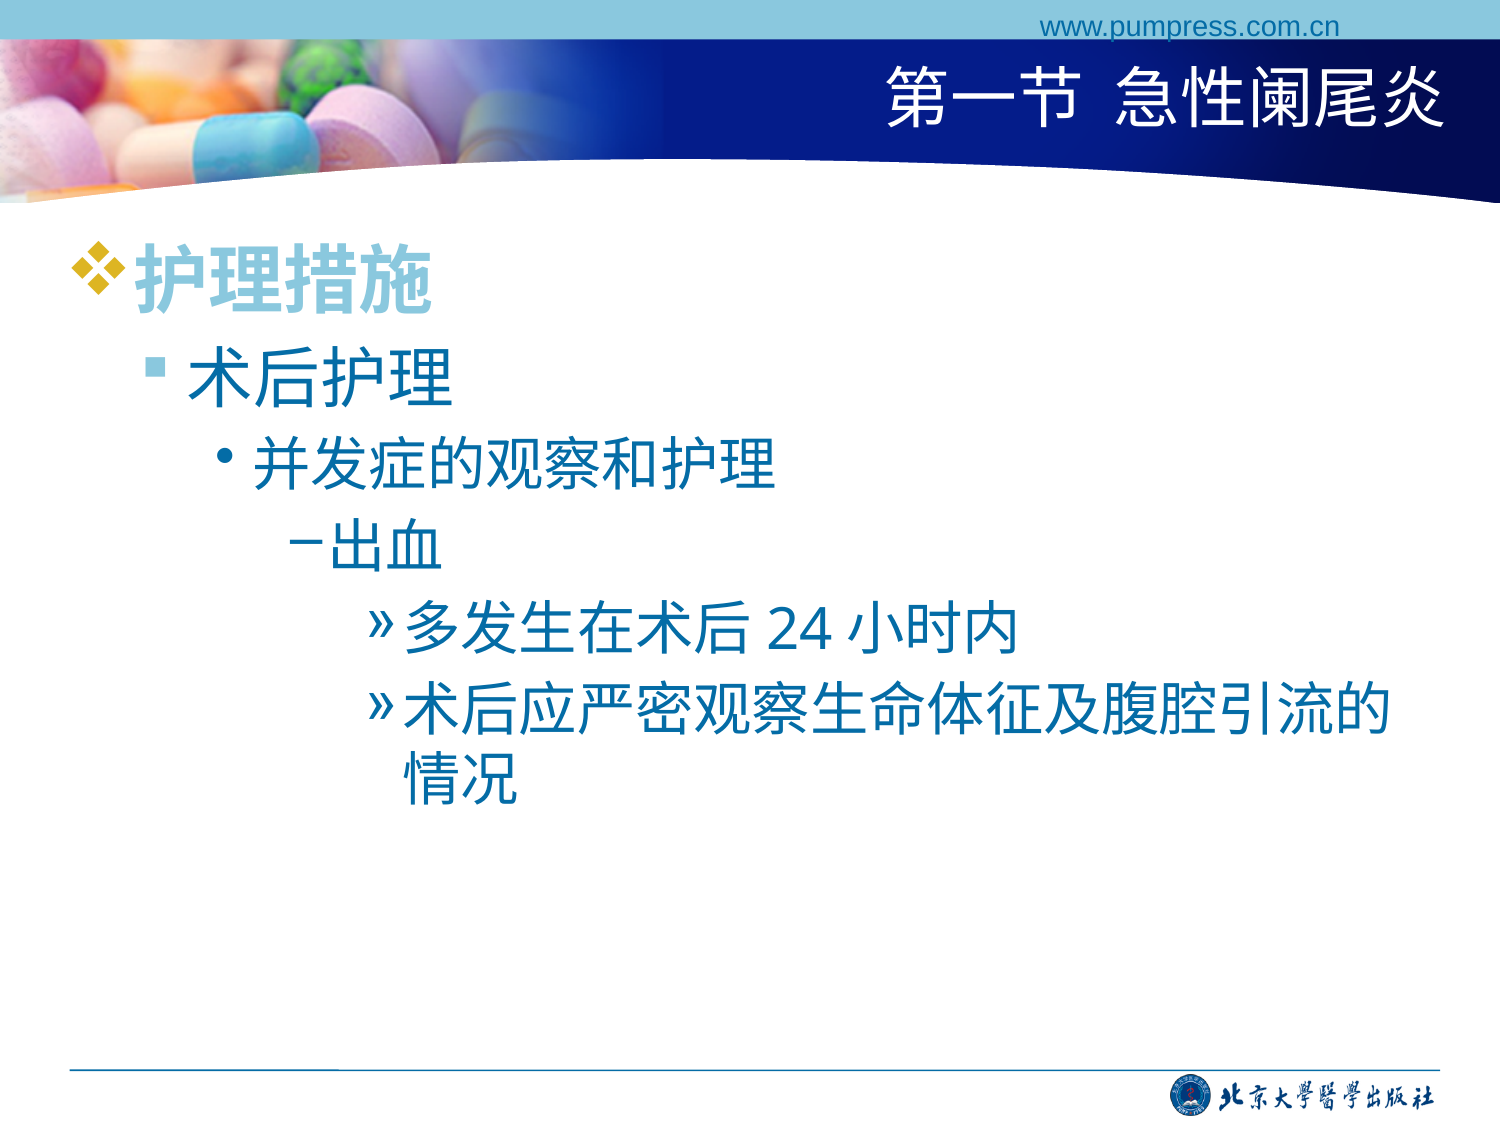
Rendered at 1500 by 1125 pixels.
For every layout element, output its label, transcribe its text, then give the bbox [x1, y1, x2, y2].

title 第一节 急性阑尾炎 [137, 49, 1463, 143]
list 护理措施 术后护理 并发症的观察和护理 出血 多发生在术后24小时内 术后应严密观察生命体征及腹腔引流的情况 [49, 224, 1463, 1026]
picture [0, 40, 1500, 203]
slide_number www.pumpress.com.cn [1025, 0, 1463, 38]
picture [1170, 1074, 1436, 1118]
